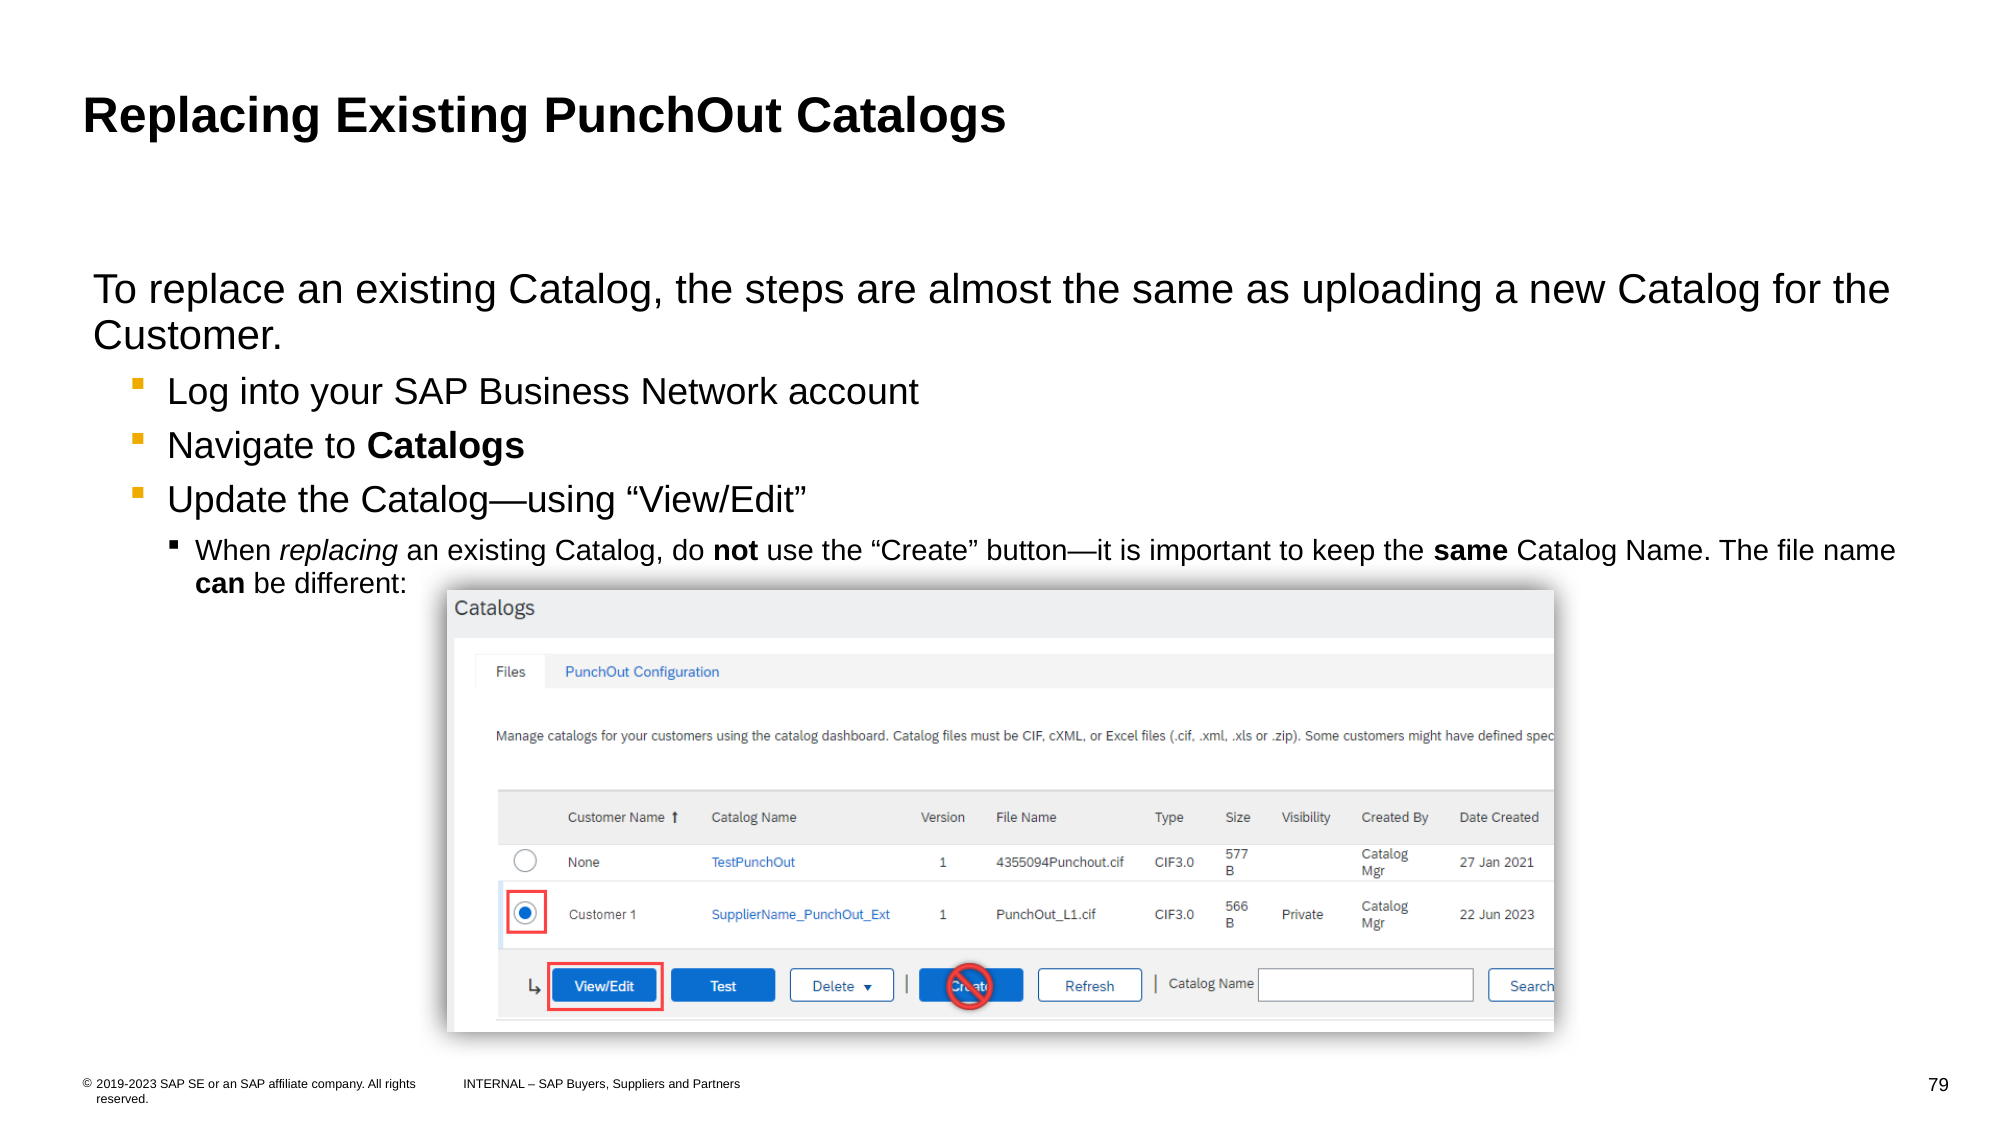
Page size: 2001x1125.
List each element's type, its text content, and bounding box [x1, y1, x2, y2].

picture [446, 590, 1554, 1032]
list To replace an existing Catalog, the steps are almost the same as uploading a new Catalog for the Customer. Log into your SAP Business Network account Navigate to Catalogs Update the Catalog—using “View/Edit” When replacing an existing Catalog, do not use the “Create” button—it is important to keep the same Catalog Name. The file name can be different: [82, 265, 1918, 639]
title Replacing Existing PunchOut Catalogs [82, 82, 1918, 144]
